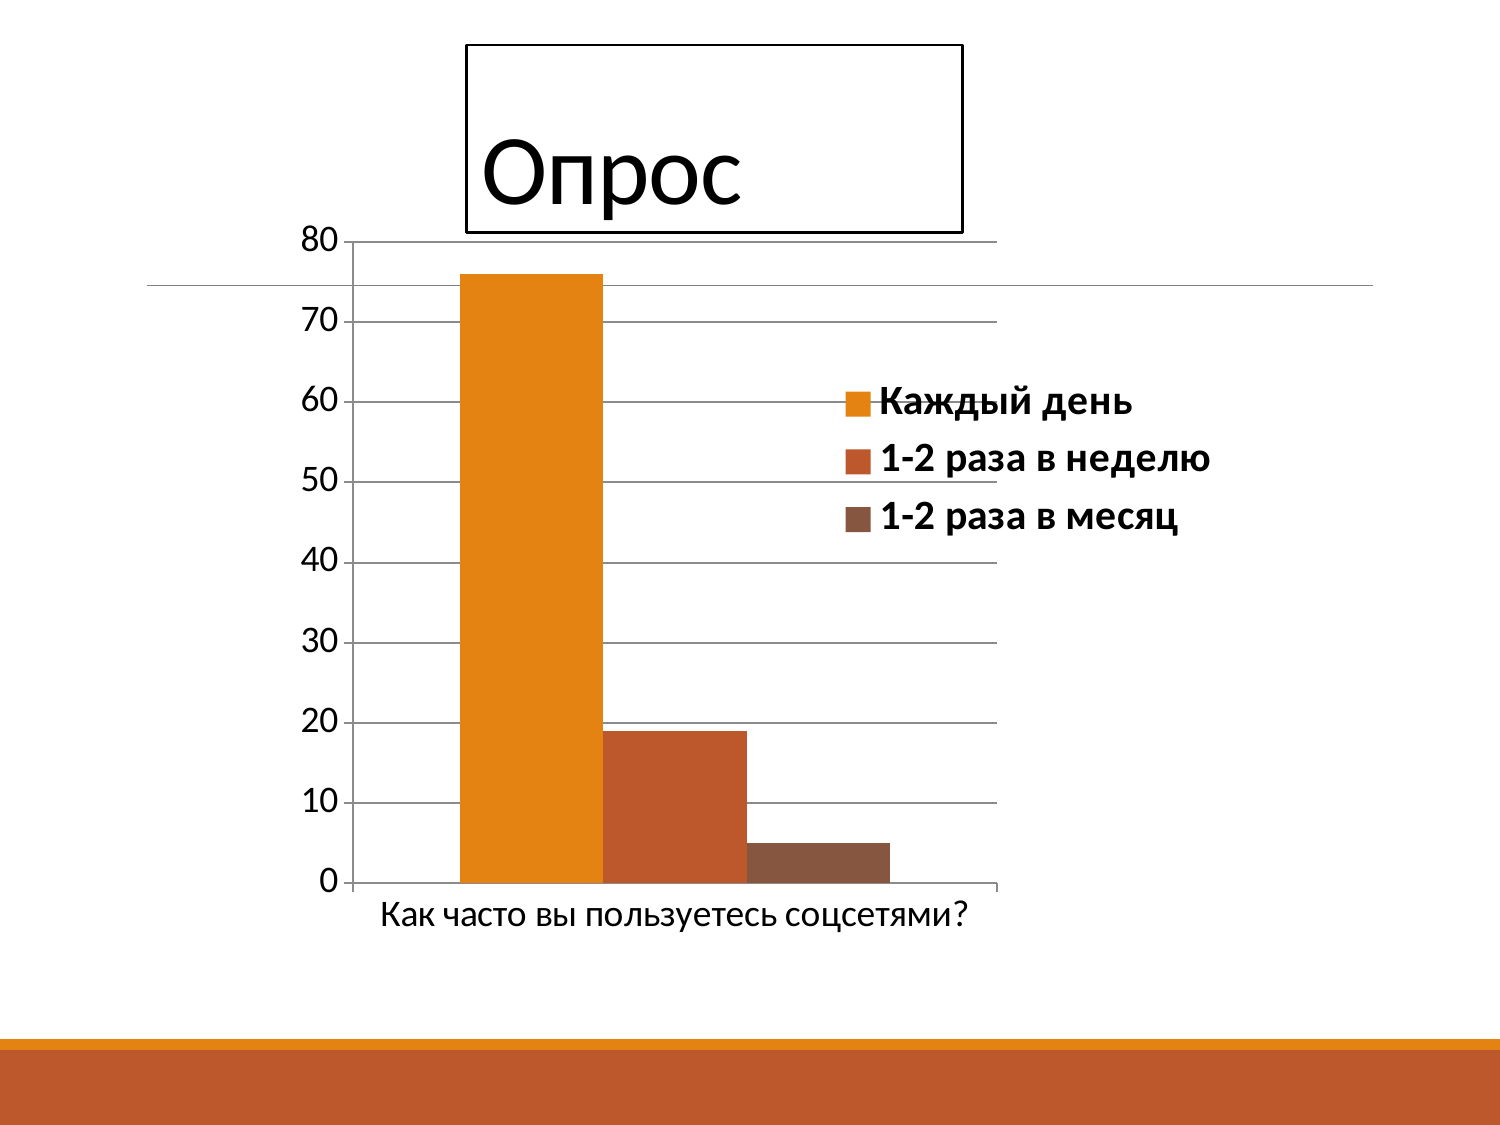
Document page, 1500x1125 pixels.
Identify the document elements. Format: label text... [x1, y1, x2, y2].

chart [276, 207, 1436, 951]
title Опрос [465, 44, 964, 204]
